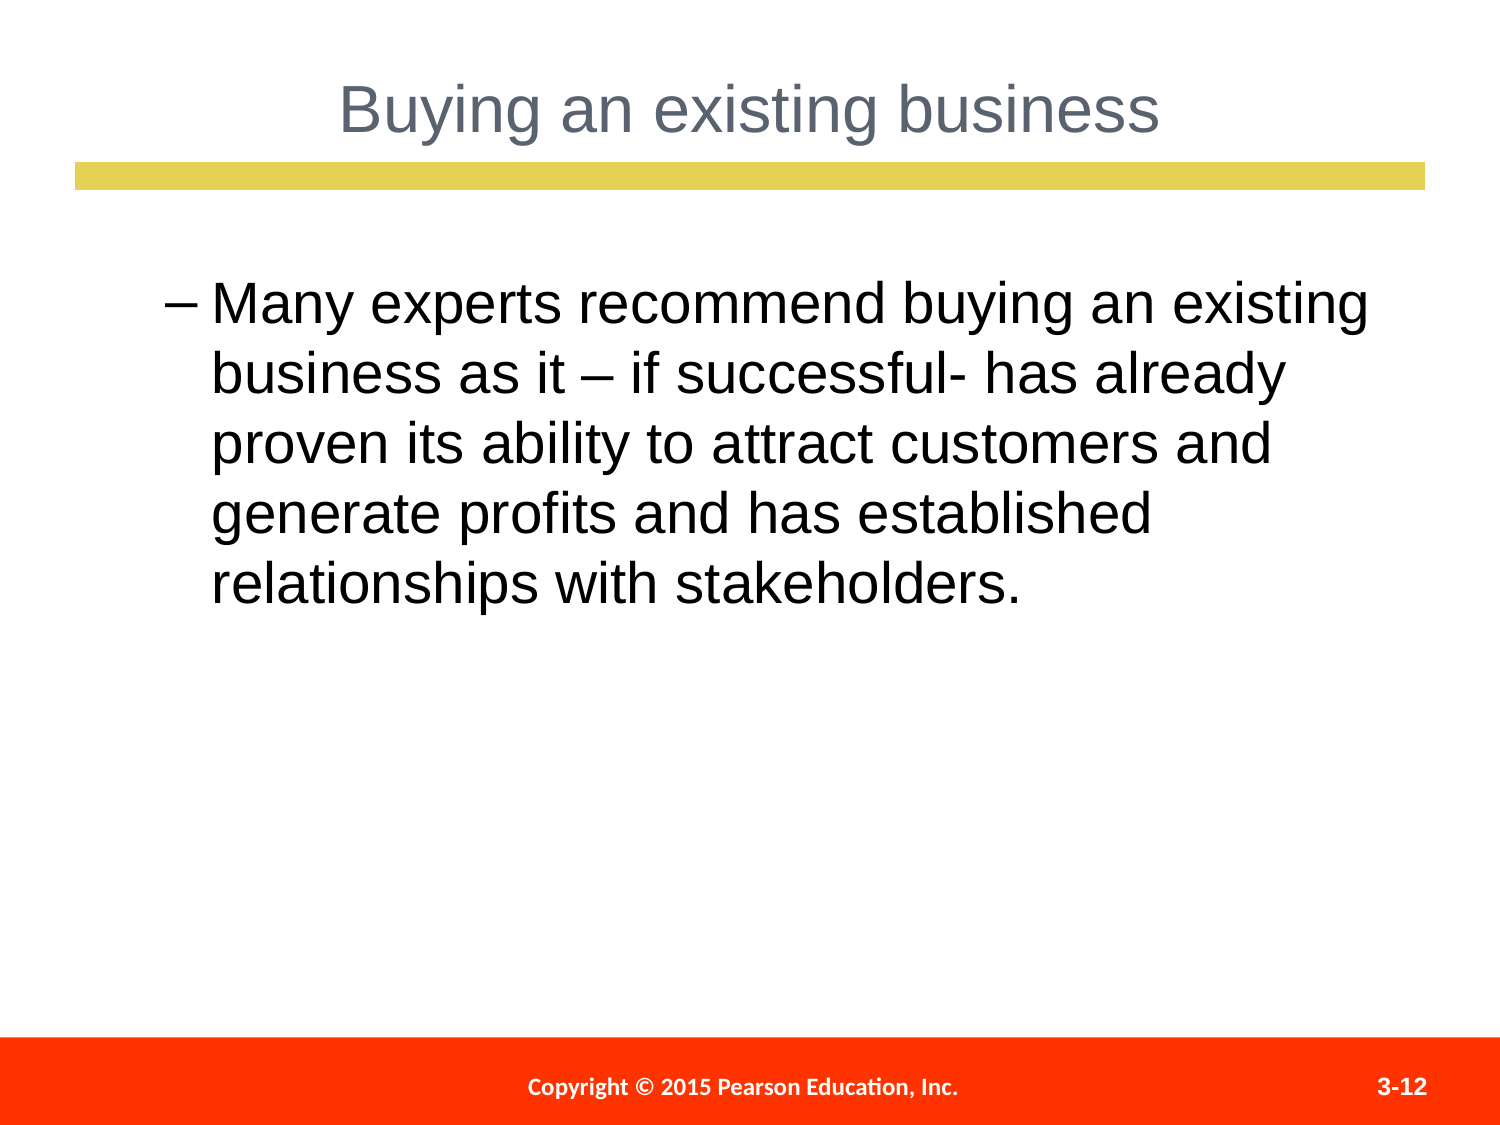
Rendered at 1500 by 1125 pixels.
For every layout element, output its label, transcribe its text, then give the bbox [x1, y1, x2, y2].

title Buying an existing business [74, 12, 1426, 201]
list Many experts recommend buying an existing business as it – if successful- has already proven its ability to attract customers and generate profits and has established relationships with stakeholders. [74, 257, 1426, 963]
